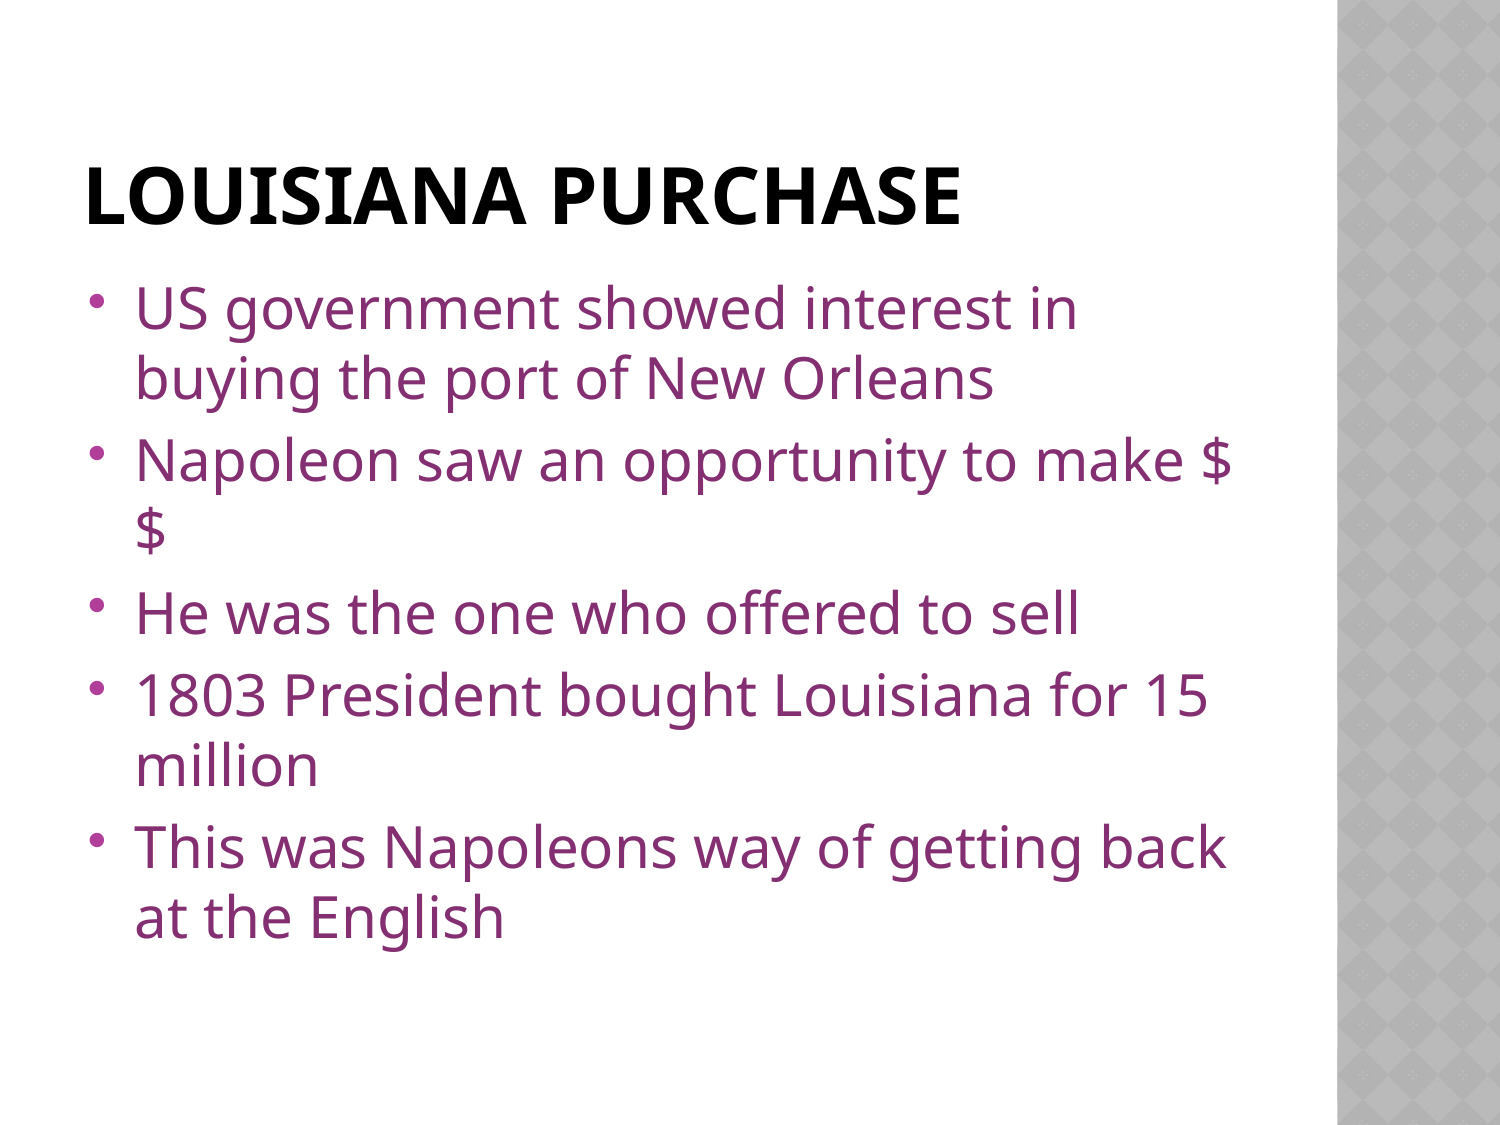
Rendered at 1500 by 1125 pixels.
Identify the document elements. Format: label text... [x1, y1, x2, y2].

title Louisiana Purchase [75, 52, 1263, 240]
list US government showed interest in buying the port of New Orleans Napoleon saw an opportunity to make $$ He was the one who offered to sell 1803 President bought Louisiana for 15 million This was Napoleons way of getting back at the English [75, 264, 1263, 1059]
